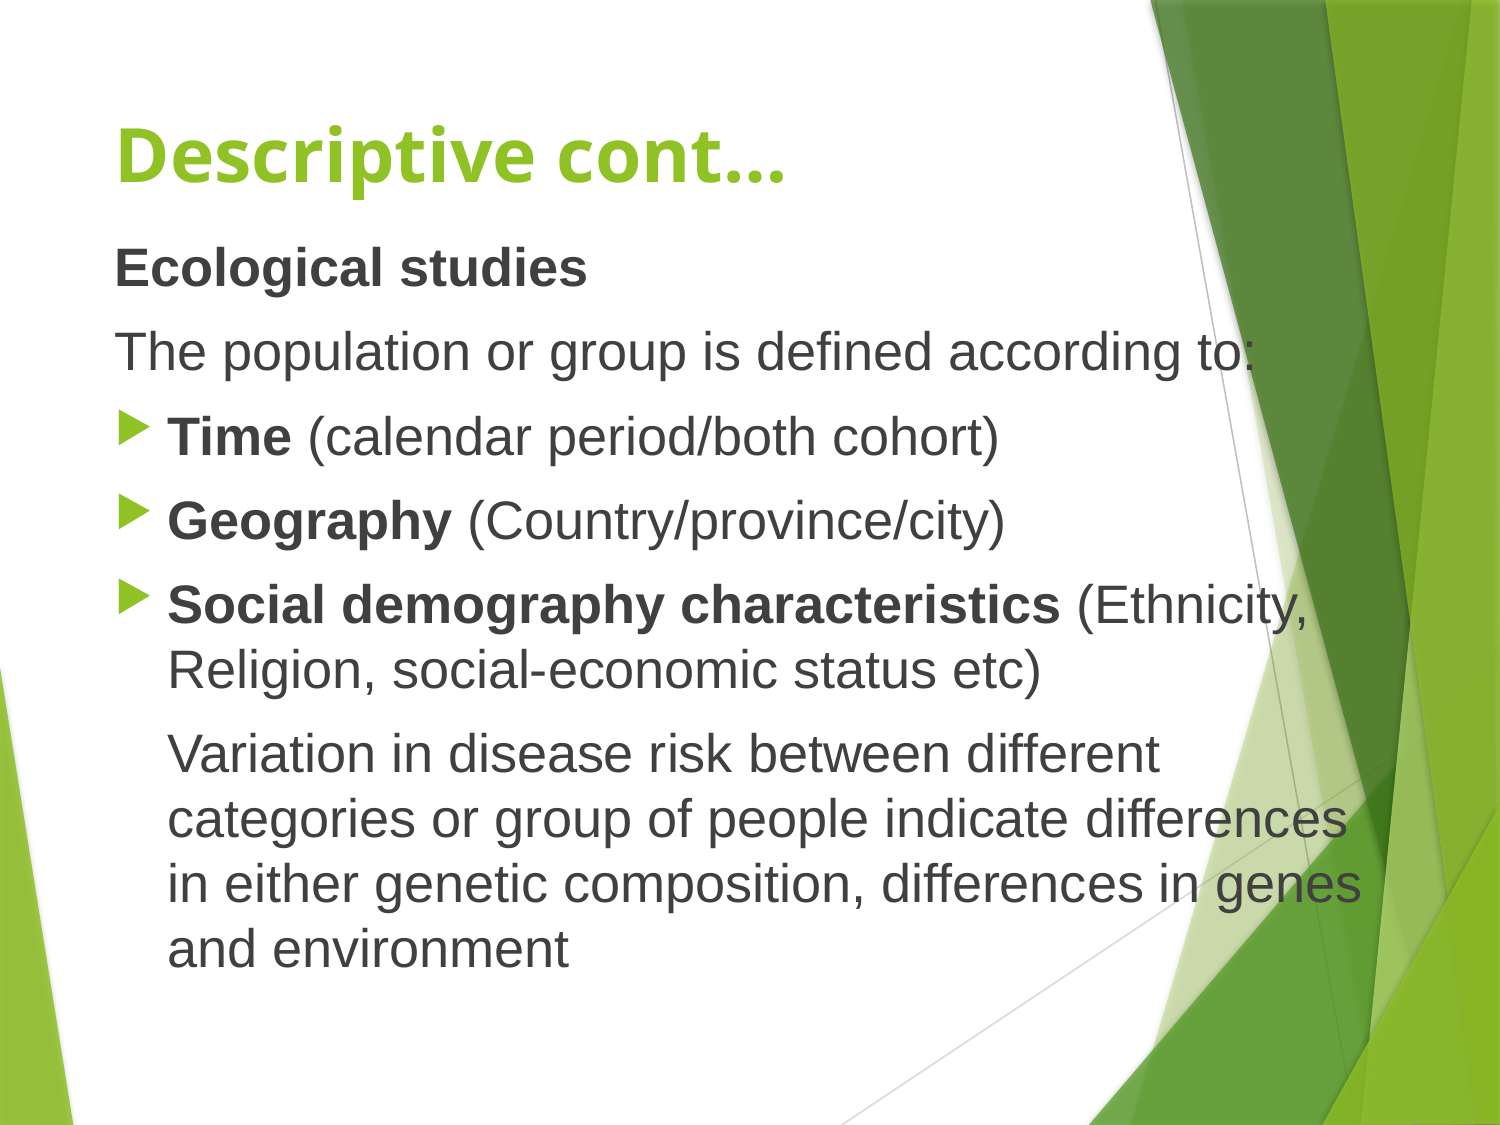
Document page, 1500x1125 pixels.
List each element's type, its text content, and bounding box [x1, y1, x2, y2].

title Descriptive cont… [99, 99, 1400, 224]
list Ecological studies The population or group is defined according to: Time (calendar period/both cohort) Geography (Country/province/city) Social demography characteristics (Ethnicity, Religion, social-economic status etc) Variation in disease risk between different categories or group of people indicate differences in either genetic composition, differences in genes and environment [99, 224, 1413, 992]
